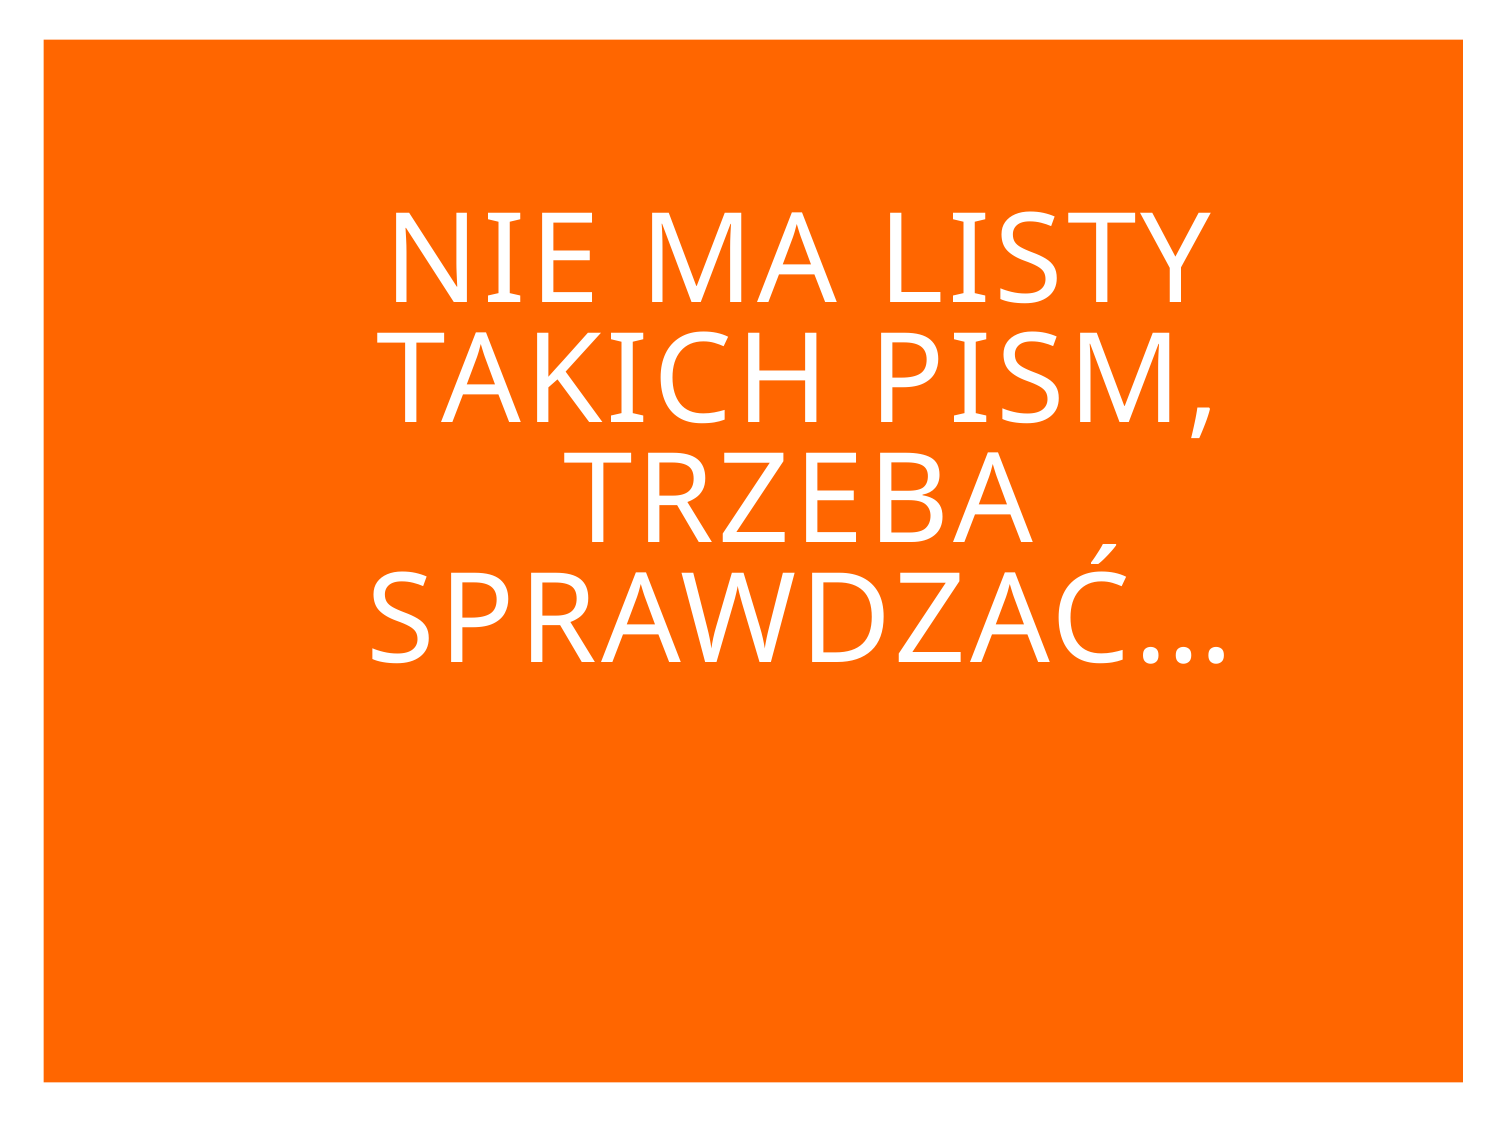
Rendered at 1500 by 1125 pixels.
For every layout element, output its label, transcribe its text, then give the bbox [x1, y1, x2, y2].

title NIE MA LISTY TAKICH PISM, TRZEBA SPRAWDZAĆ… [256, 268, 1346, 695]
